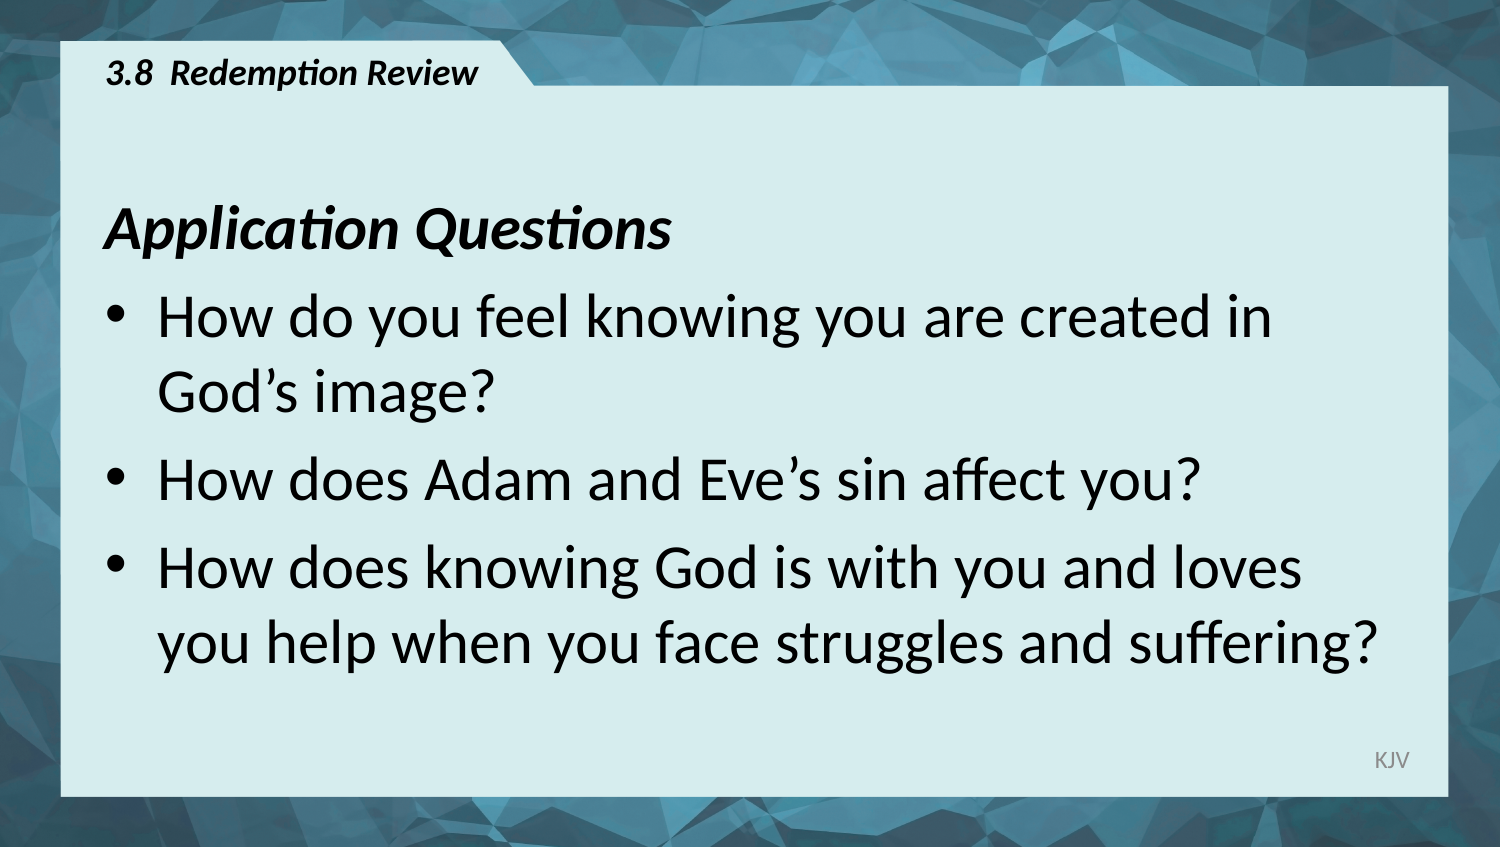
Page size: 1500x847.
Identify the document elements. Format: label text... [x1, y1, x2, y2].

picture [0, 0, 1500, 847]
title 3.8 Redemption Review [89, 33, 1420, 108]
list Application Questions How do you feel knowing you are created in God’s image? How does Adam and Eve’s sin affect you? How does knowing God is with you and loves you help when you face struggles and suffering? [89, 141, 1403, 722]
footer KJV [950, 736, 1425, 782]
